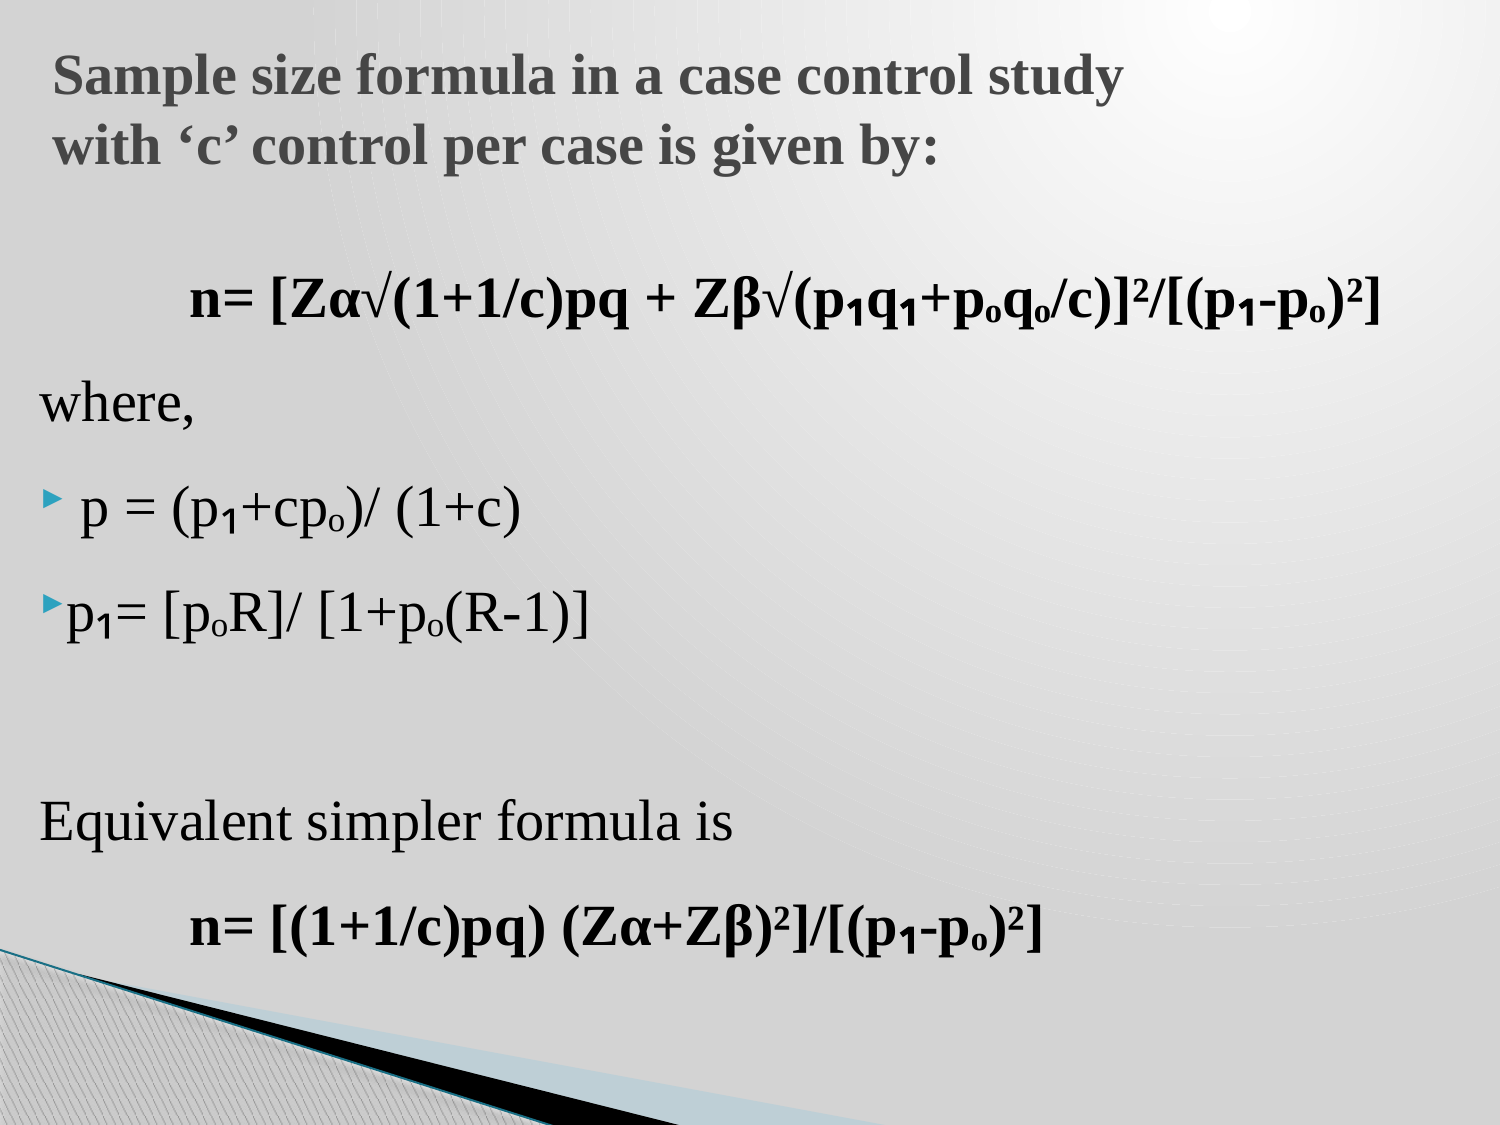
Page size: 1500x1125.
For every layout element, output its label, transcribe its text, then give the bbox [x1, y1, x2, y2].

title Sample size formula in a case control study with ‘c’ control per case is given by: [37, 36, 1415, 177]
list n= [Zα√(1+1/c)pq + Zβ√(p₁q₁+pₒqₒ/c)]²/[(p₁-pₒ)²] where, p = (p₁+cpₒ)/ (1+c) p₁= [pₒR]/ [1+pₒ(R-1)] Equivalent simpler formula is n= [(1+1/c)pq) (Zα+Zβ)²]/[(p₁-pₒ)²] [24, 237, 1475, 1095]
